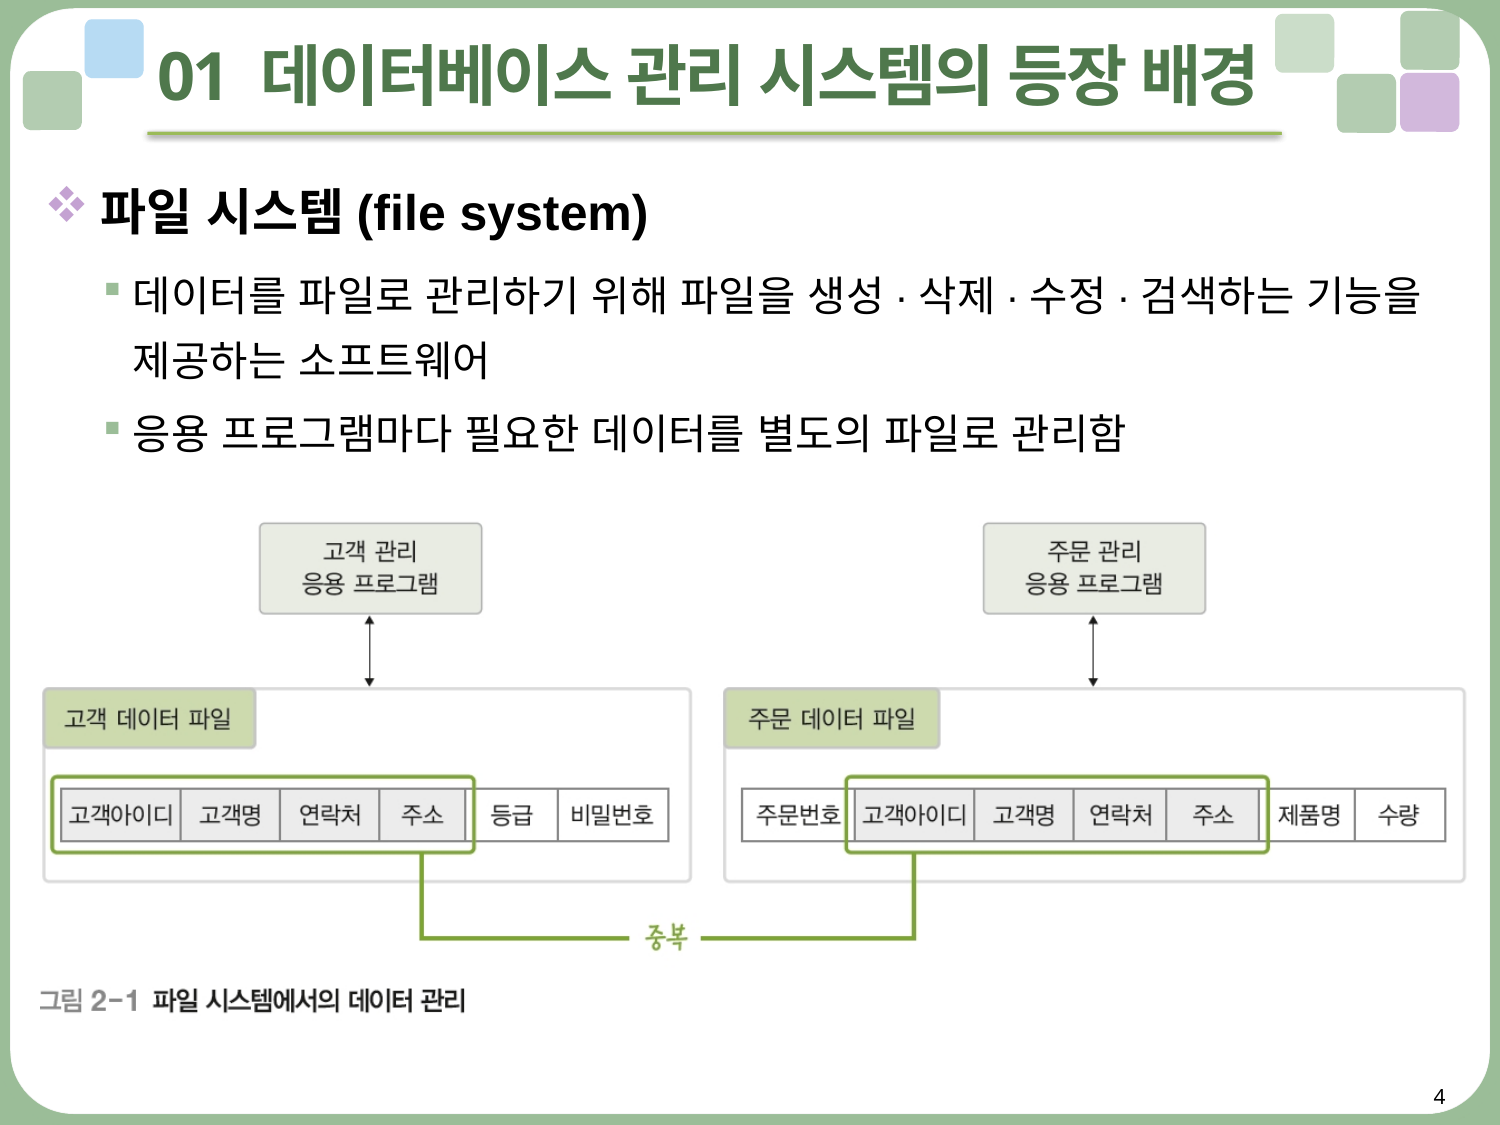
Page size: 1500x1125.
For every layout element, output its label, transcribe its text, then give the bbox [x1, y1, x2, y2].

picture [0, 0, 1500, 1125]
title 01 데이터베이스 관리 시스템의 등장 배경 [142, 25, 1459, 123]
list 파일 시스템(file system) 데이터를 파일로 관리하기 위해 파일을 생성·삭제·수정·검색하는 기능을 제공하는 소프트웨어 응용 프로그램마다 필요한 데이터를 별도의 파일로 관리함 [29, 172, 1459, 1083]
